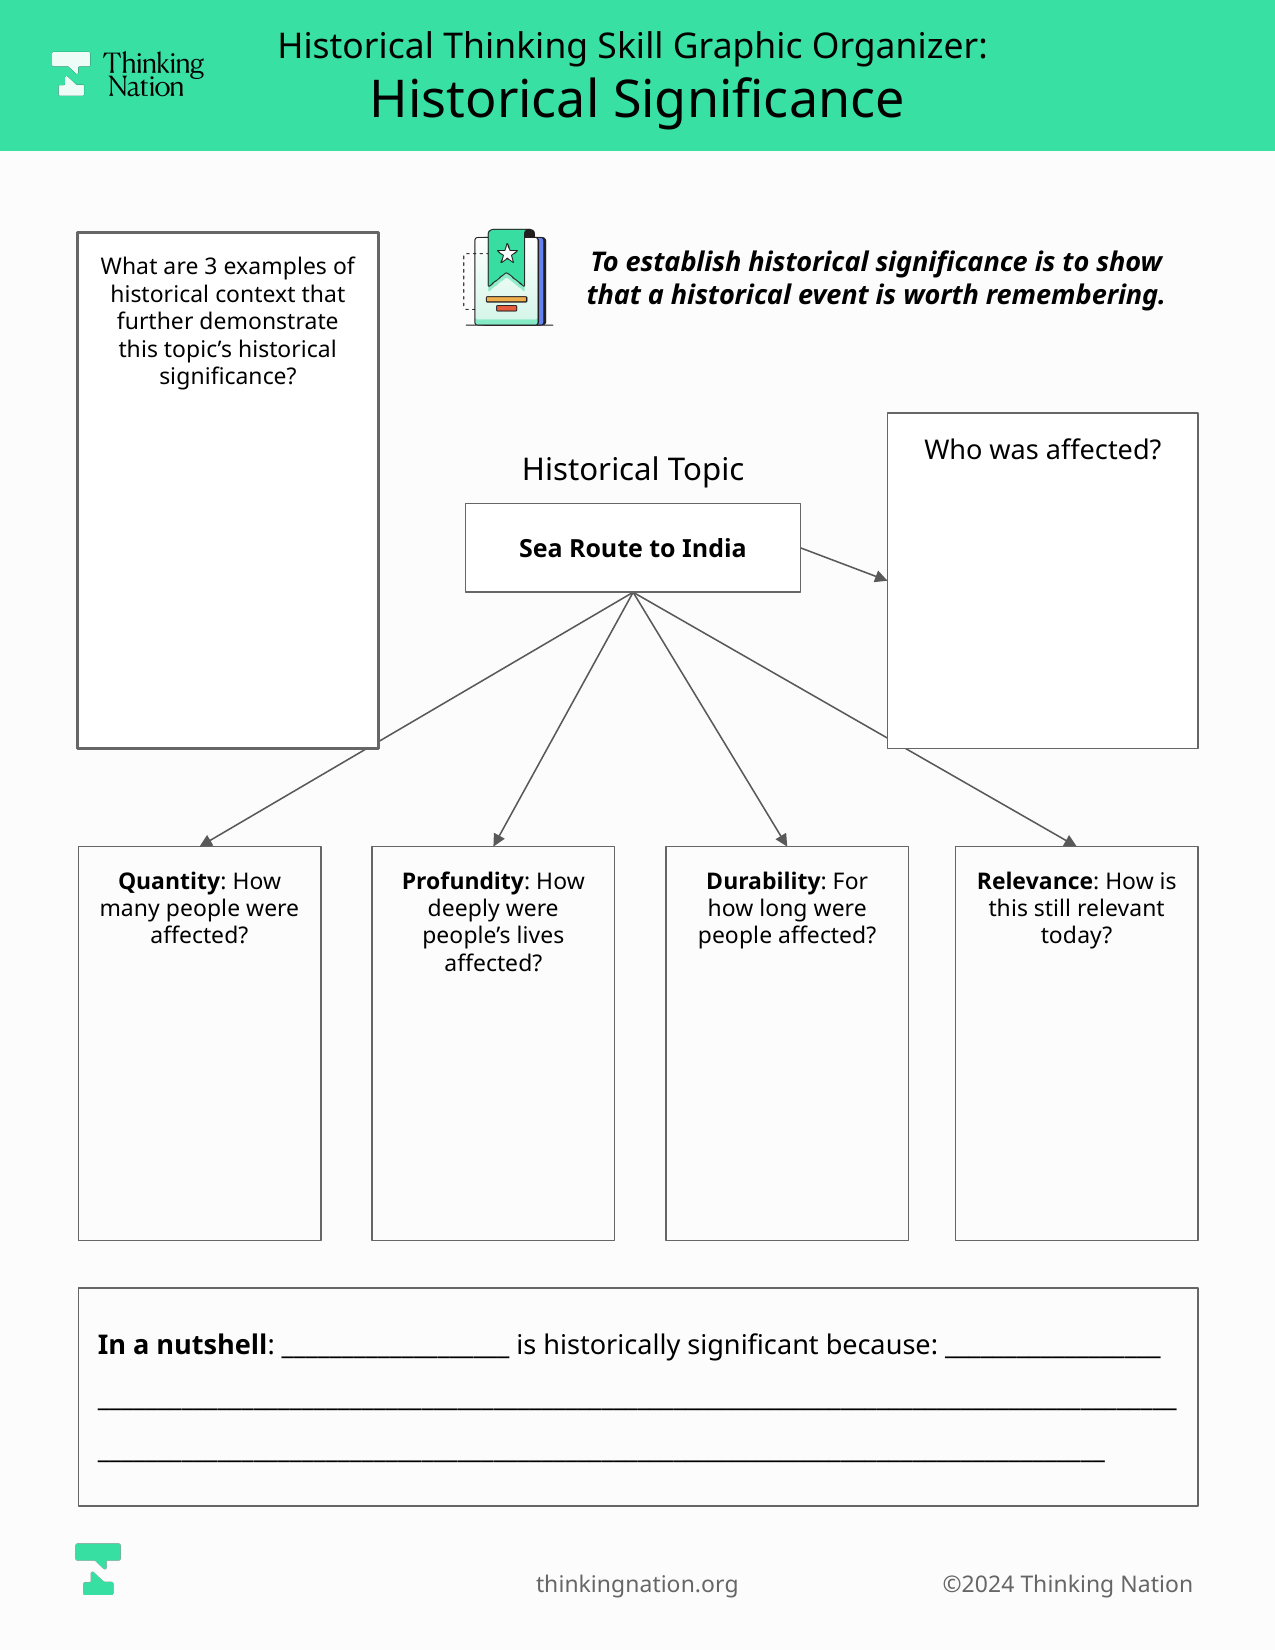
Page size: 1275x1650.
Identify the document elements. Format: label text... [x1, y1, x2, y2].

picture [62, 1533, 134, 1605]
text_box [791, 592, 1077, 847]
text_box Profundity: How deeply were people’s lives affected? [372, 855, 615, 1241]
text_box Sea Route to India [465, 503, 801, 590]
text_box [800, 547, 888, 582]
text_box Who was affected? [887, 413, 1198, 749]
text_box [632, 592, 788, 847]
text_box Durability: For how long were people affected? [666, 855, 909, 1241]
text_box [199, 592, 491, 847]
text_box Quantity: How many people were affected? [78, 846, 321, 1241]
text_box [493, 592, 630, 847]
text_box In a nutshell: ___________________ is historically significant because: __________________ ______________________________________________________________________________________________________________________________________________________________________________ [78, 1288, 1198, 1506]
text_box To establish historical significance is to show that a historical event is worth remembering. [580, 218, 1198, 336]
picture [440, 209, 576, 345]
text_box Historical Topic [493, 429, 774, 499]
text_box ©2024 Thinking Nation [907, 1553, 1210, 1605]
text_box thinkingnation.org [486, 1553, 789, 1605]
text_box Relevance: How is this still relevant today? [955, 846, 1198, 1241]
text_box What are 3 examples of historical context that further demonstrate this topic’s historical significance? [77, 232, 379, 749]
picture [35, 37, 210, 110]
text_box Historical Thinking Skill Graphic Organizer: Historical Significance [0, 0, 1275, 151]
